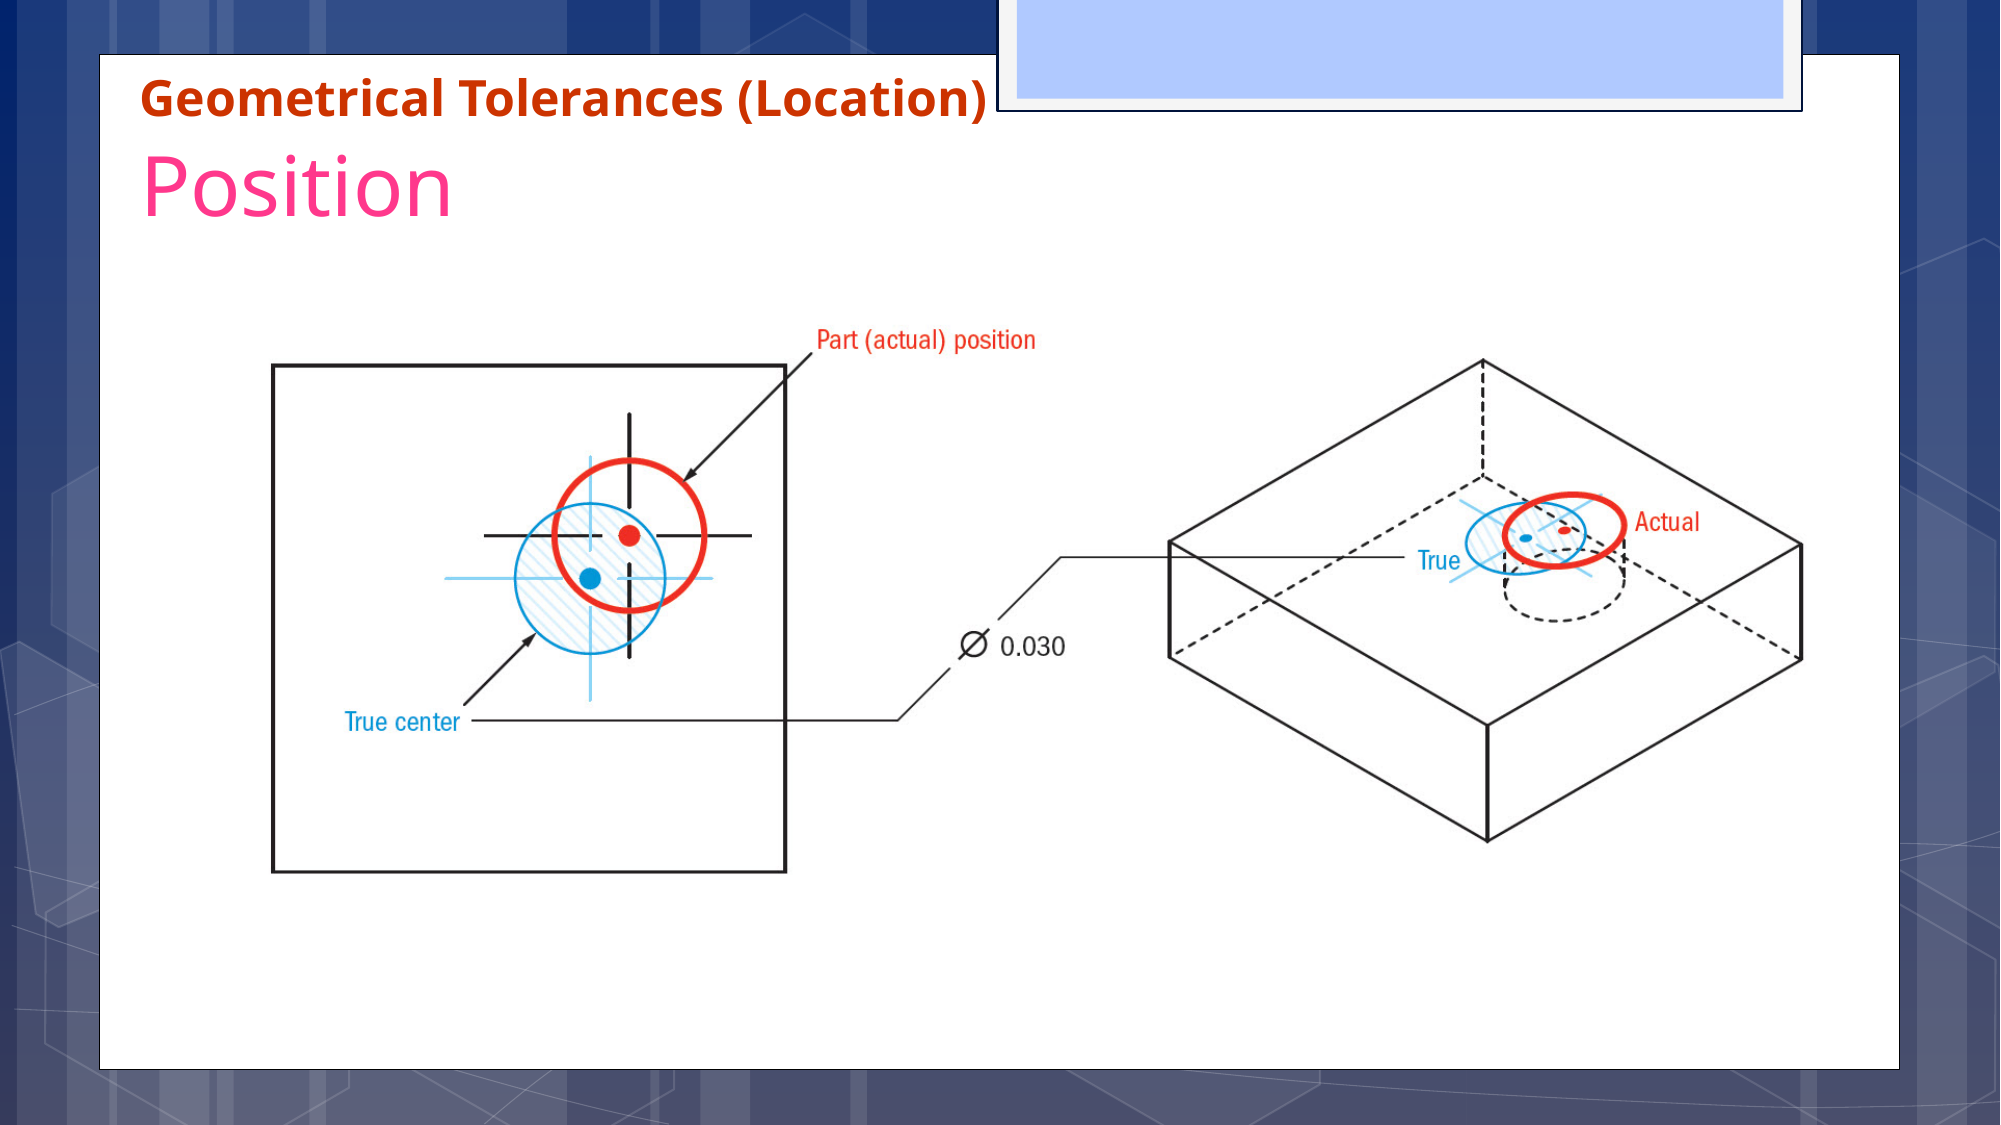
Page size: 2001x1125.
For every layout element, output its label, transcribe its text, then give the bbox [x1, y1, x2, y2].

title Position [125, 96, 1662, 241]
picture [243, 300, 1823, 885]
text_box Geometrical Tolerances (Location) [124, 59, 1325, 134]
